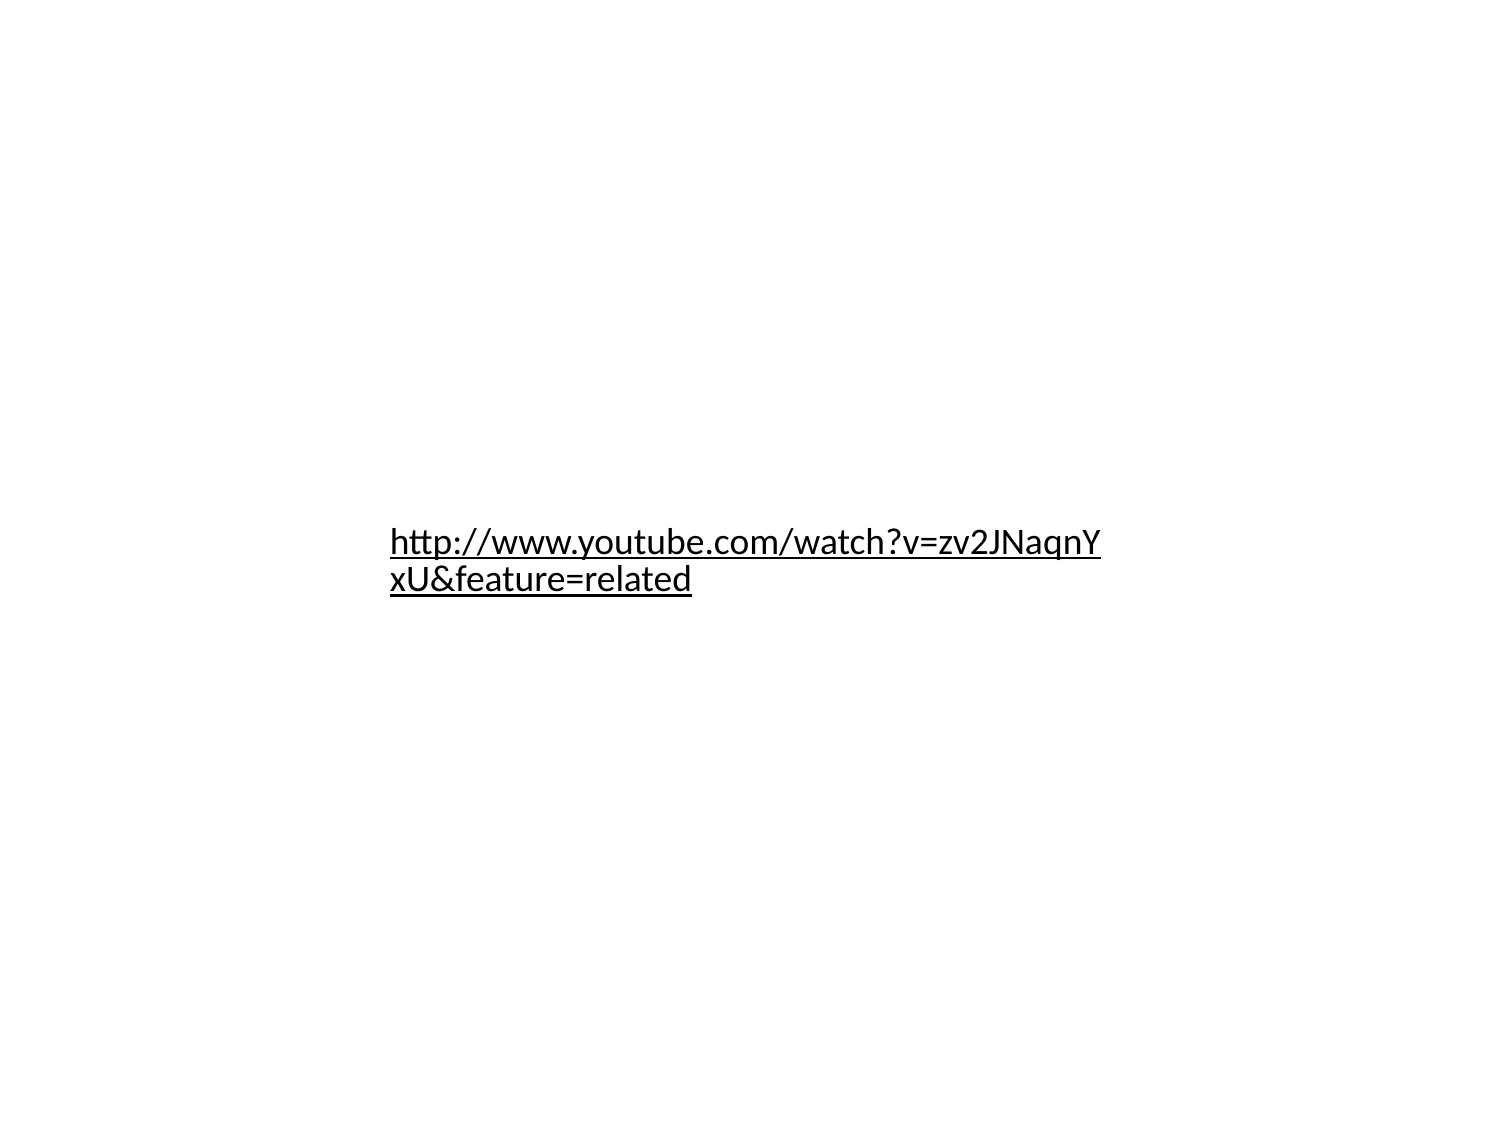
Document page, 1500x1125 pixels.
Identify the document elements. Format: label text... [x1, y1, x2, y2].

text_box http://www.youtube.com/watch?v=zv2JNaqnYxU&feature=related [374, 509, 1125, 615]
